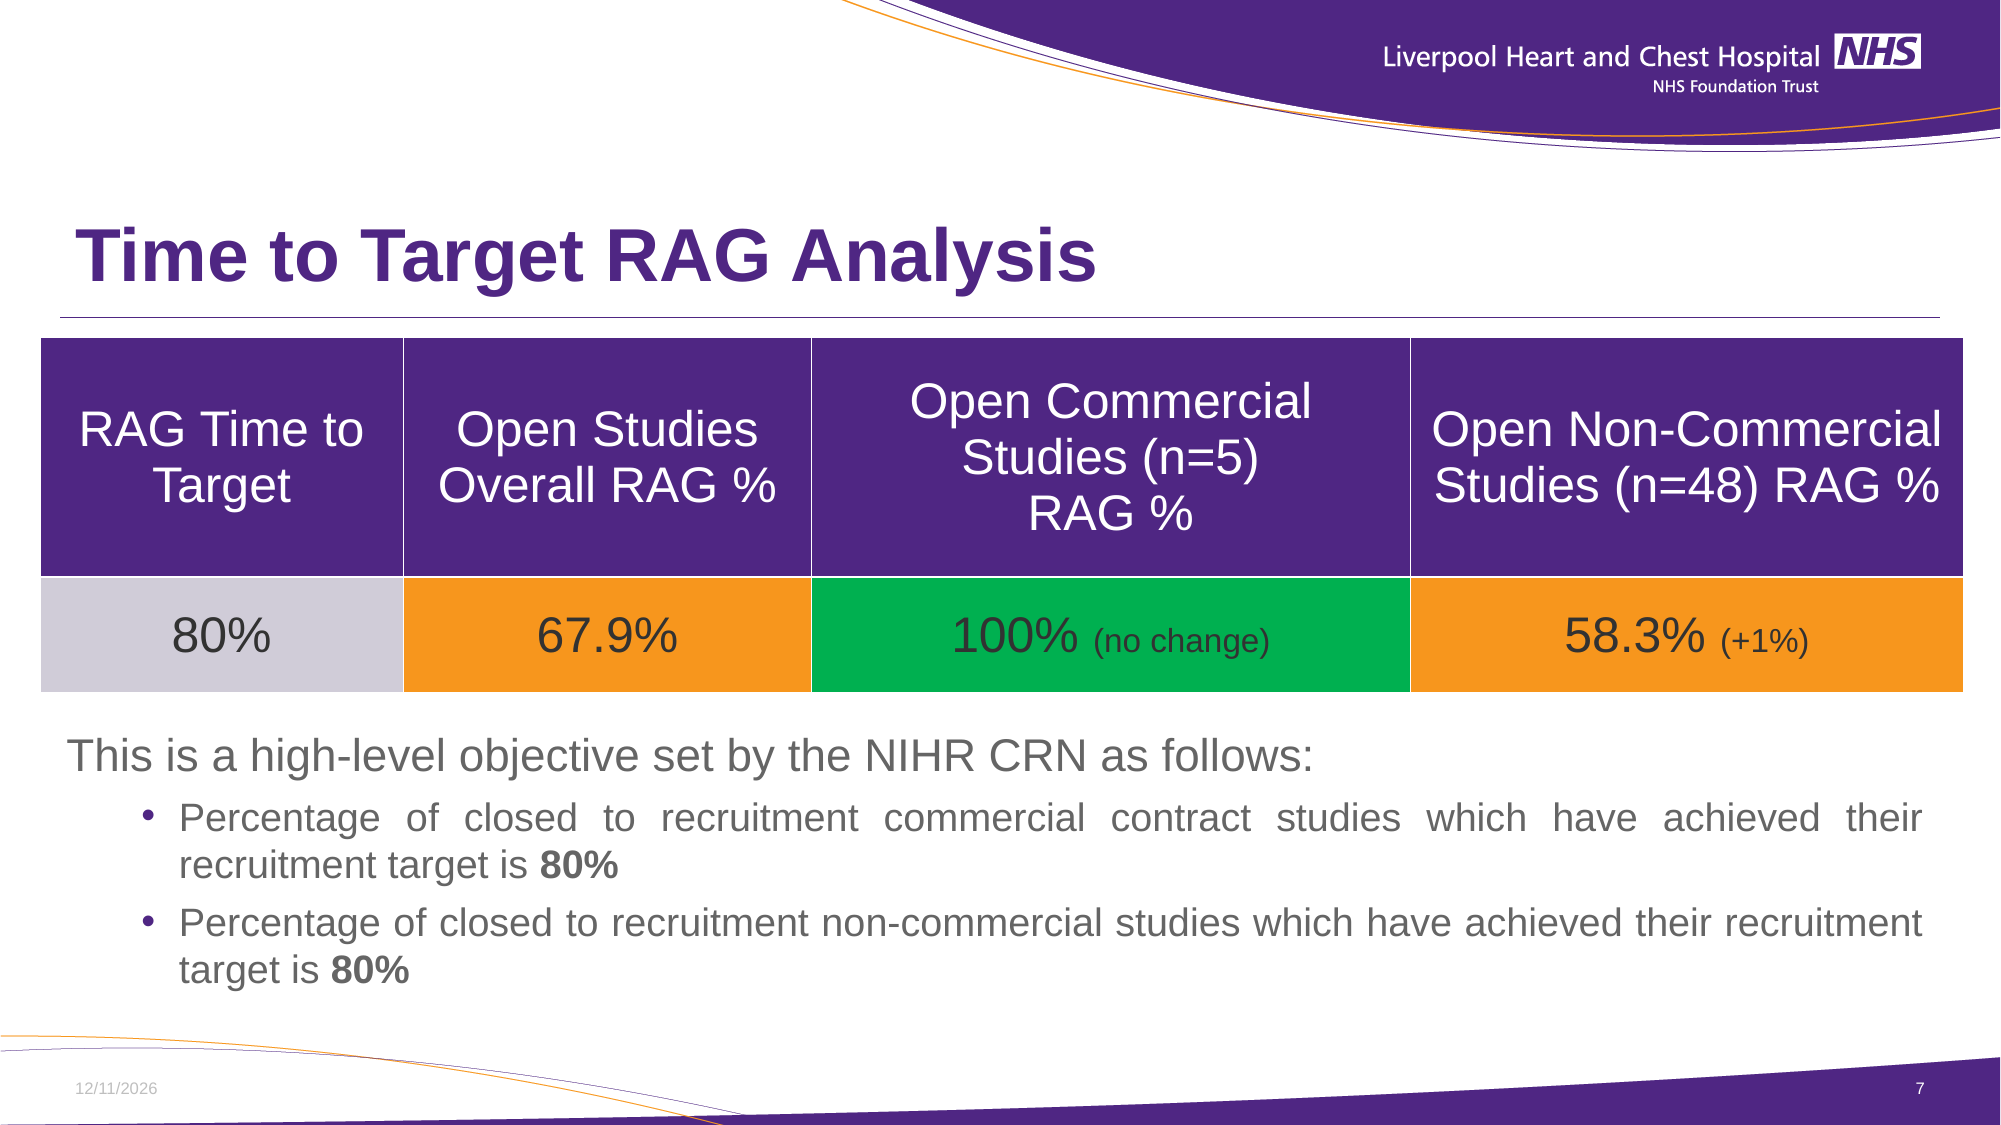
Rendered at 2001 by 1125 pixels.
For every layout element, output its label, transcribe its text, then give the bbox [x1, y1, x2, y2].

title Time to Target RAG Analysis [60, 165, 2000, 304]
table_cell 67.9% [404, 578, 811, 692]
table_header Open Commercial Studies (n=5) RAG % [812, 338, 1410, 576]
table_header Open Non-Commercial Studies (n=48) RAG % [1411, 338, 1963, 576]
table_header Open Studies Overall RAG % [404, 338, 811, 576]
table_cell 80% [41, 578, 403, 692]
table_cell 100% (no change) [812, 578, 1410, 692]
table_cell 58.3% (+1%) [1411, 578, 1963, 692]
picture [0, 0, 2001, 1125]
table_header RAG Time to Target [41, 338, 403, 576]
list This is a high-level objective set by the NIHR CRN as follows: Percentage of closed to recruitment commercial contract studies which have achieved their recruitment target is 80% Percentage of closed to recruitment non-commercial studies which have achieved their recruitment target is 80% [0, 718, 1940, 1125]
